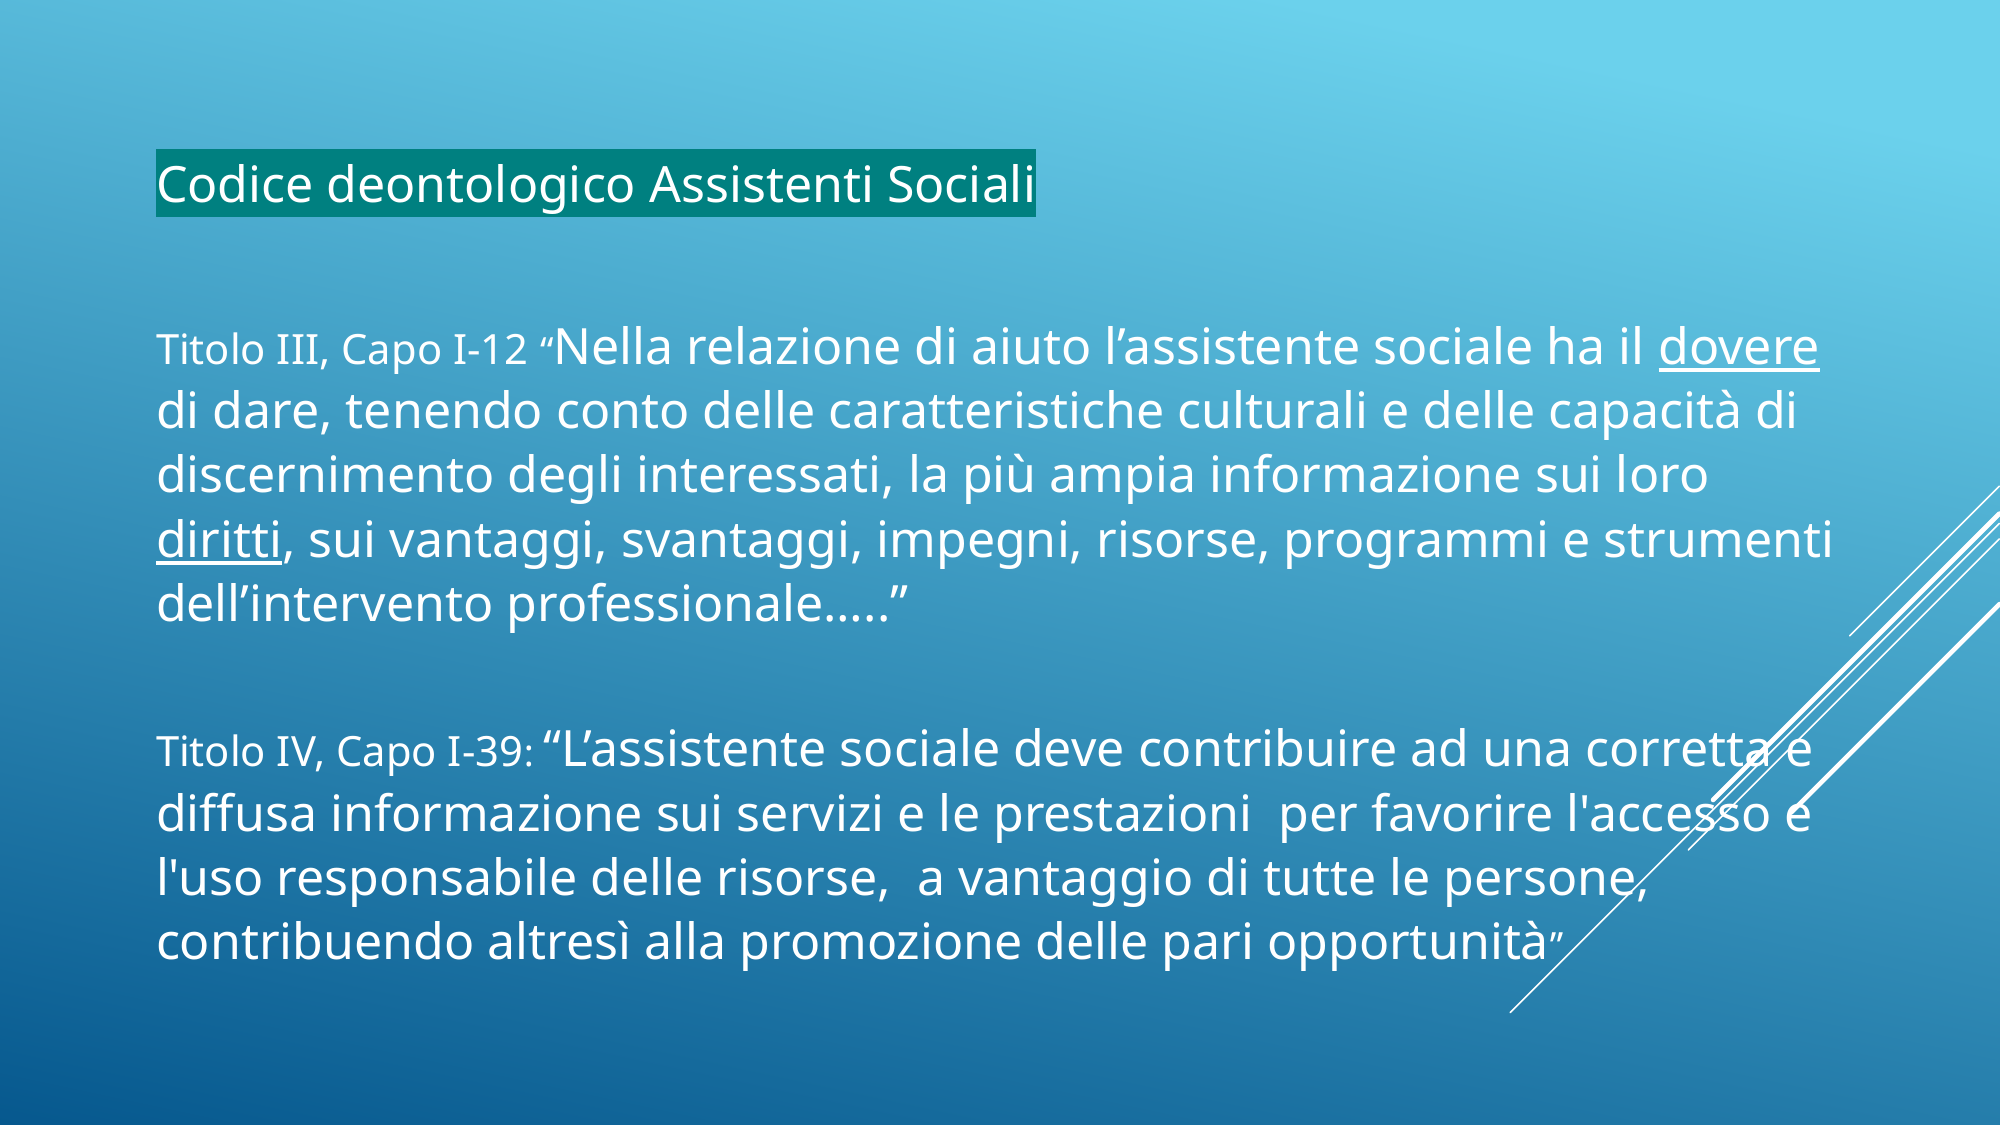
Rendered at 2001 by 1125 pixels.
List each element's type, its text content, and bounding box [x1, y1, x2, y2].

text_box Codice deontologico Assistenti Sociali Titolo III, Capo I-12 “Nella relazione di aiuto l’assistente sociale ha il dovere di dare, tenendo conto delle caratteristiche culturali e delle capacità di discernimento degli interessati, la più ampia informazione sui loro diritti, sui vantaggi, svantaggi, impegni, risorse, programmi e strumenti dell’intervento professionale…..” Titolo IV, Capo I-39: “L’assistente sociale deve contribuire ad una corretta e diffusa informazione sui servizi e le prestazioni per favorire l'accesso e l'uso responsabile delle risorse, a vantaggio di tutte le persone, contribuendo altresì alla promozione delle pari opportunità” [141, 141, 1872, 977]
